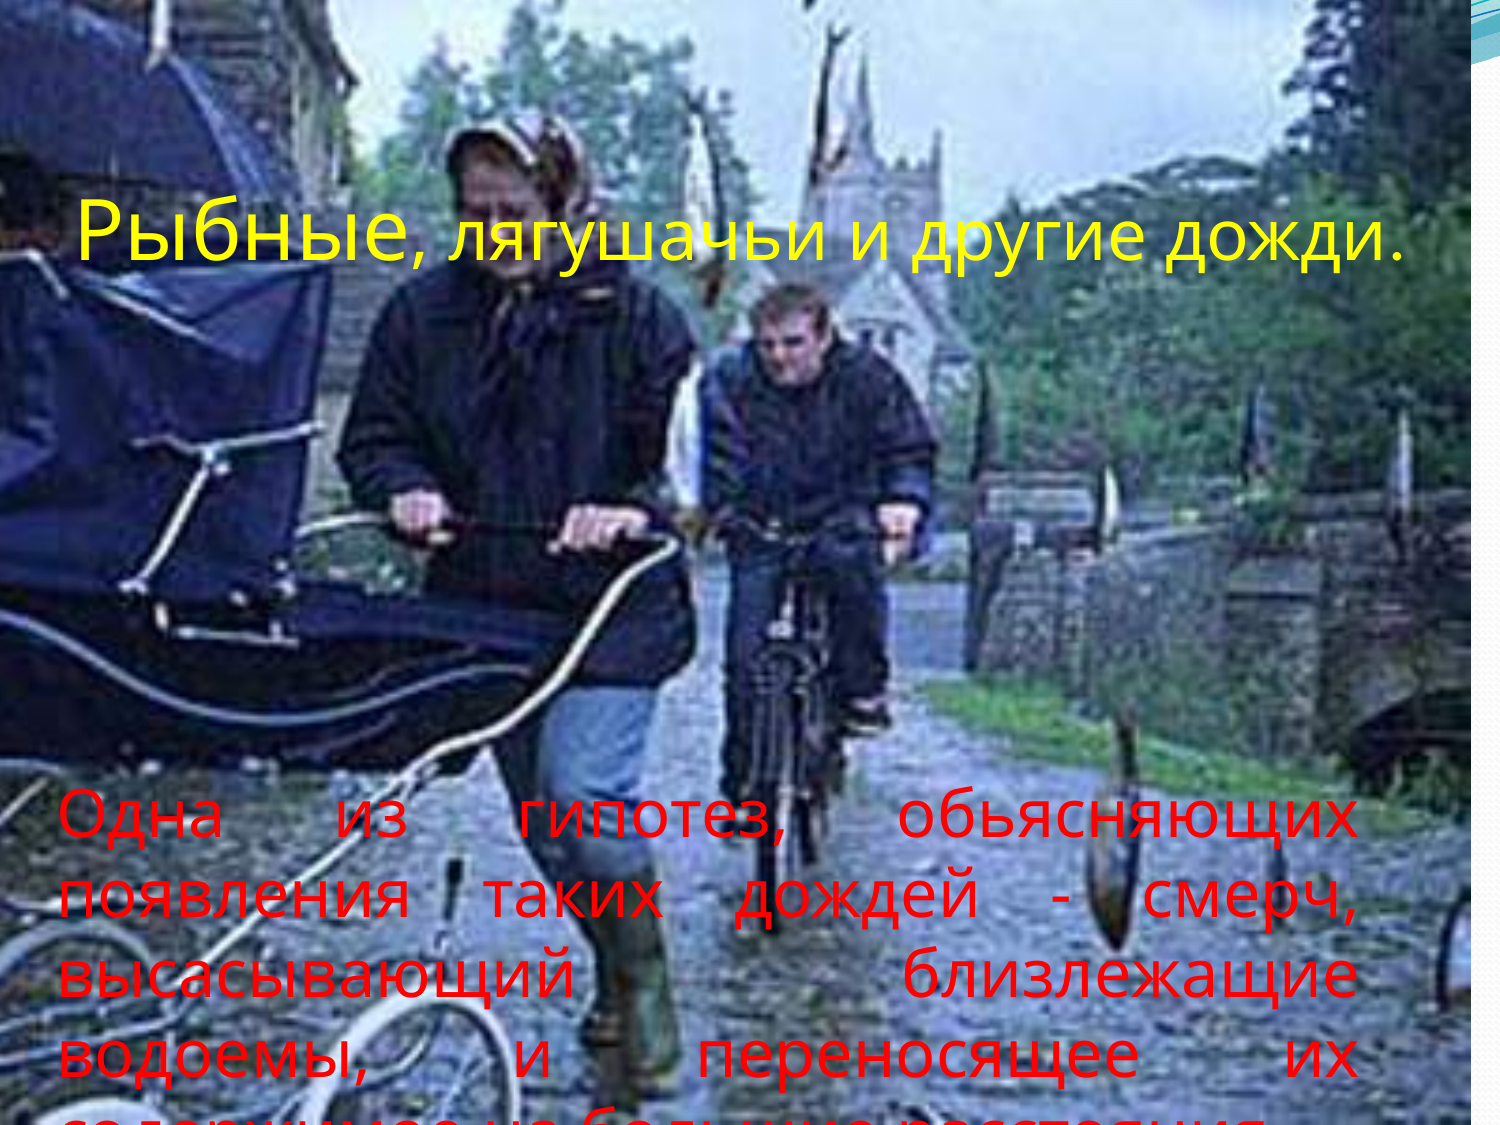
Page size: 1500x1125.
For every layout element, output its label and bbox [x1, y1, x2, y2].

list [0, 0, 1471, 1125]
